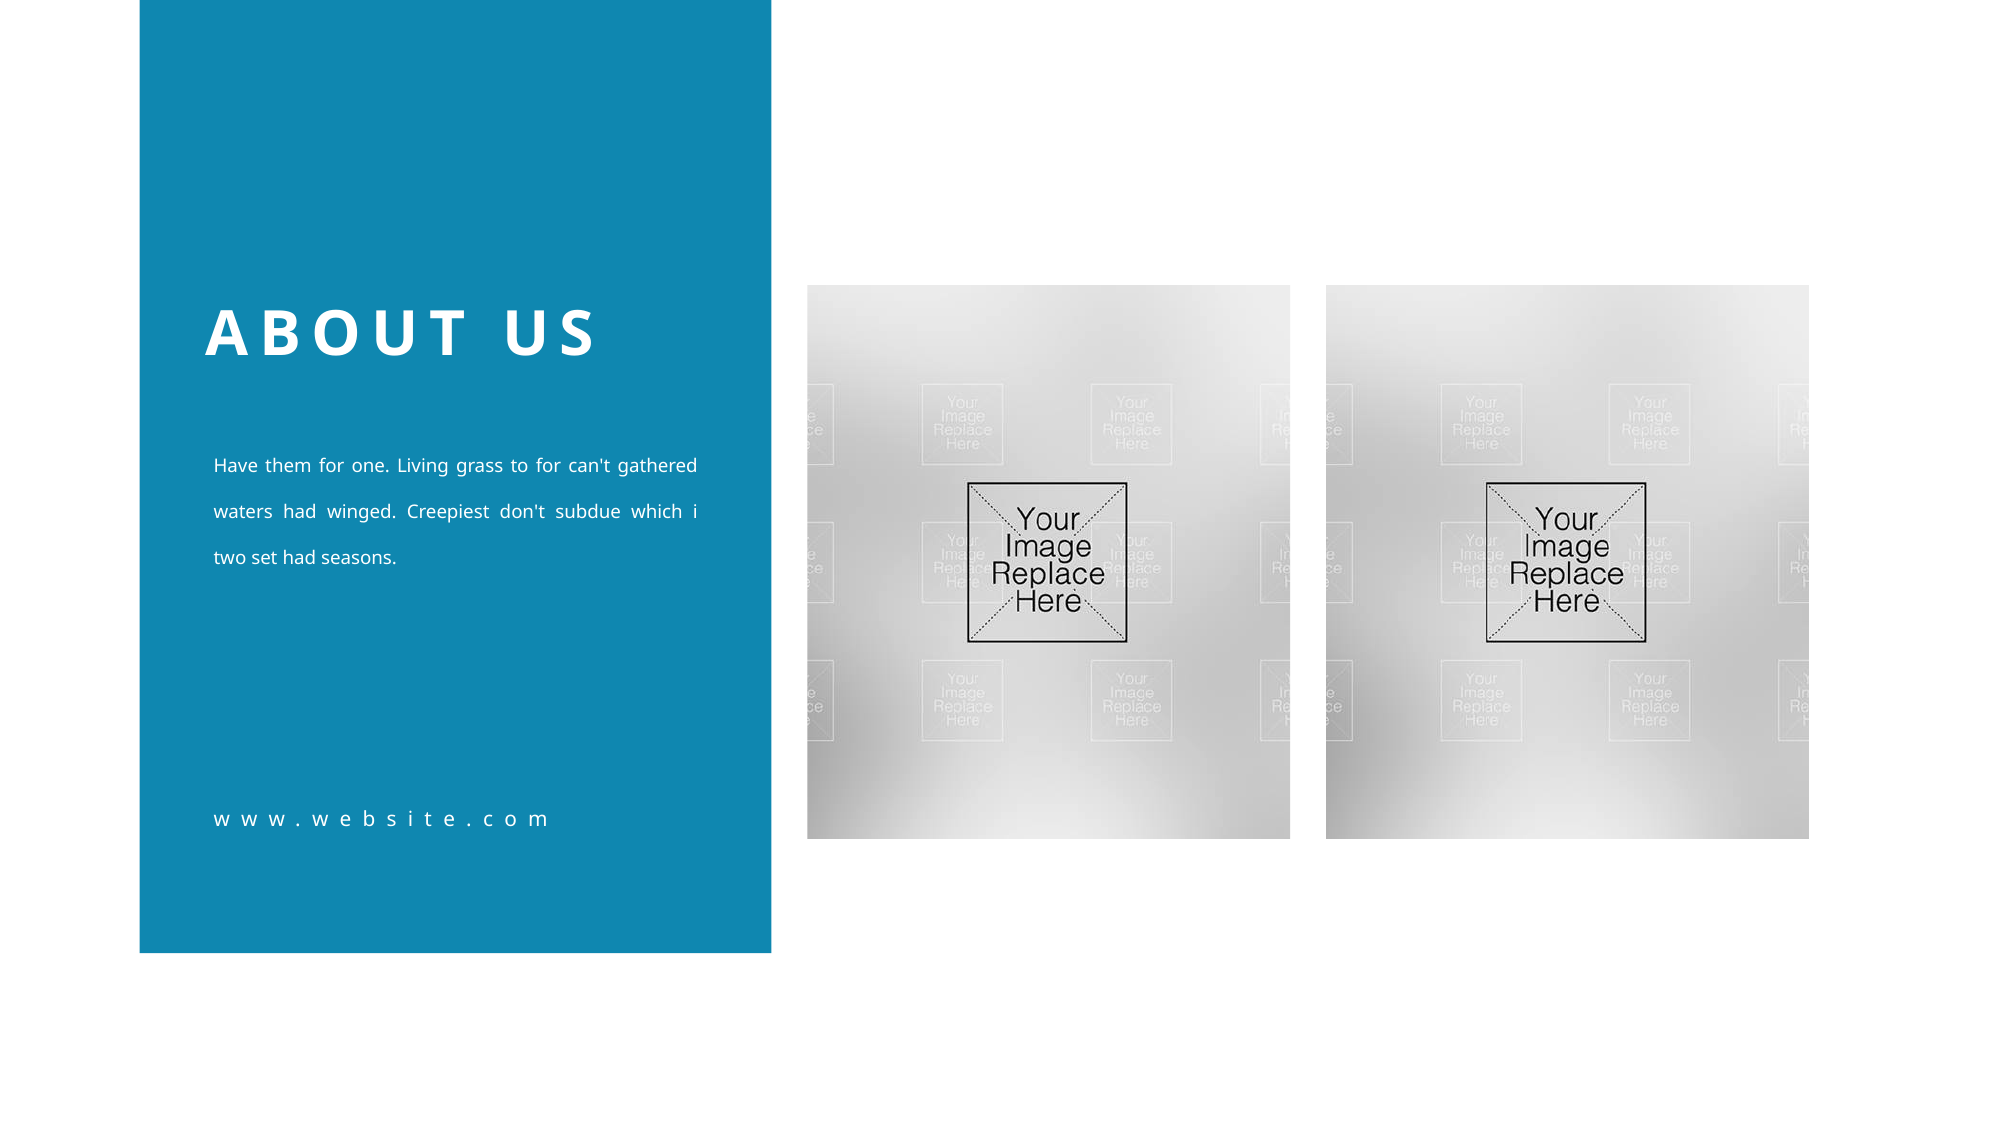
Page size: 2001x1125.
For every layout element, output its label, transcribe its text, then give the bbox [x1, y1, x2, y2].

text_box [139, 0, 772, 954]
text_box Have them for one. Living grass to for can't gathered waters had winged. Creepiest don't subdue which i two set had seasons. [198, 423, 712, 576]
picture [1326, 285, 1809, 839]
text_box ABOUT US [191, 285, 674, 376]
text_box www.website.com [198, 798, 595, 839]
picture [807, 285, 1291, 839]
